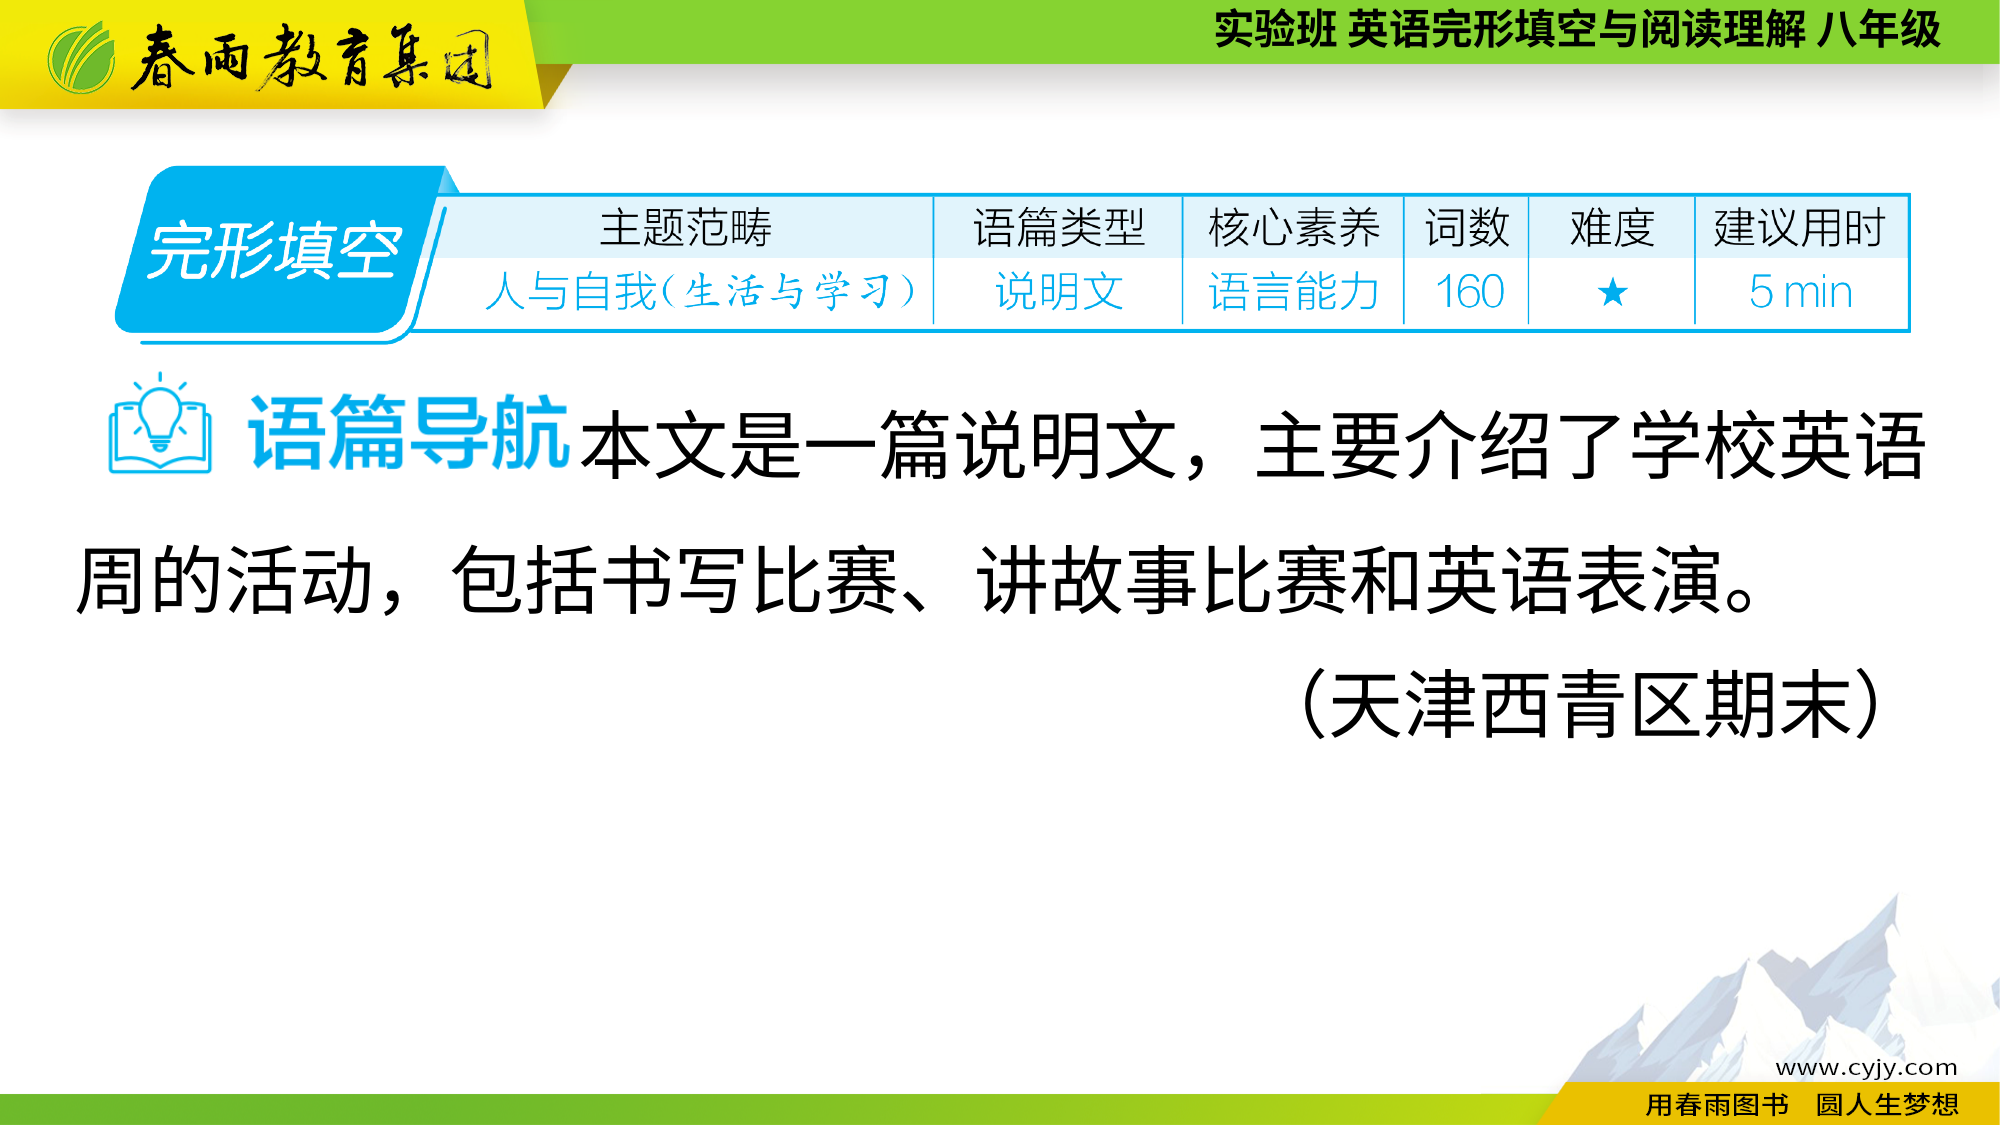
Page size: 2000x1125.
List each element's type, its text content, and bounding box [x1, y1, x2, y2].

text_box 本文是一篇说明文，主要介绍了学校英语周的活动，包括书写比赛、讲故事比赛和英语表演。 [59, 345, 1944, 631]
list （天津西青区期末） [59, 631, 1944, 740]
picture [0, 0, 2000, 1125]
